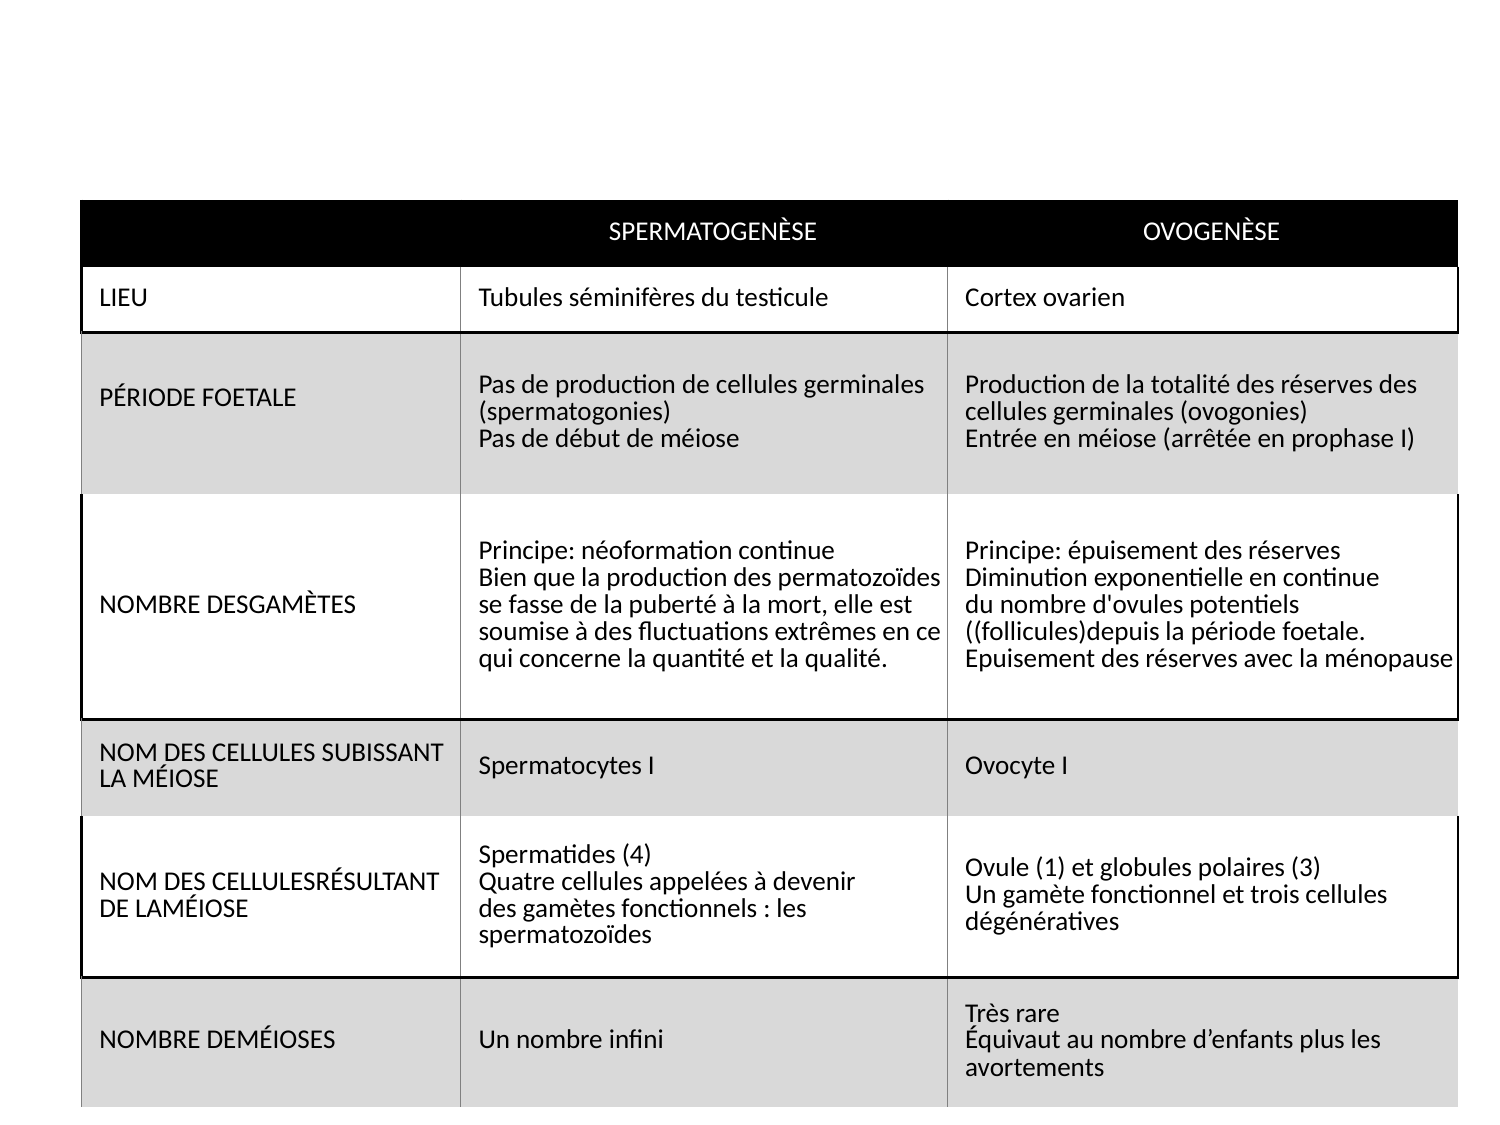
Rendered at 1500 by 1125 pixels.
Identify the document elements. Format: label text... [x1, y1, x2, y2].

table_header OVOGENÈSE​ [949, 202, 1458, 267]
table_cell NOMBRE DEMÉIOSES​ [82, 979, 460, 1107]
table_cell Pas de production de cellules germinales (spermatogonies)​ Pas de début de méiose​ [461, 334, 947, 494]
table_header SPERMATOGENÈSE​ [462, 202, 946, 267]
table_cell PÉRIODE FOETALE​ ​ [82, 334, 460, 494]
table_cell Cortex ovarien​ [948, 267, 1457, 331]
table_cell Principe: épuisement des réserves​ Diminution exponentielle en continue du nombre d'ovules potentiels ((follicules)depuis la période foetale. Epuisement des réserves avec la ménopause​ [948, 494, 1457, 718]
table_cell Production de la totalité des réserves des cellules germinales (ovogonies)​ Entrée en méiose (arrêtée en prophase I)​ [948, 334, 1458, 494]
table_cell Ovule (1) et globules polaires (3)​ Un gamète fonctionnel et trois cellules dégénératives​ [948, 816, 1457, 976]
table_cell NOM DES CELLULES SUBISSANT LA MÉIOSE​ [82, 721, 460, 816]
table_header ​ [83, 202, 459, 267]
table_cell NOM DES CELLULESRÉSULTANT DE LAMÉIOSE​ [83, 816, 460, 976]
table_cell Tubules séminifères du testicule​ [461, 267, 947, 331]
table_cell Spermatocytes I​ [461, 721, 947, 816]
table_cell Spermatides (4)​ Quatre cellules appelées à devenir des gamètes fonctionnels : les spermatozoïdes​ [461, 816, 947, 976]
table_cell NOMBRE DESGAMÈTES​ [83, 494, 460, 718]
table_cell LIEU​ [83, 267, 460, 331]
table_cell Un nombre infini​ [461, 979, 947, 1107]
table_cell Ovocyte I​ [948, 721, 1458, 816]
table_cell Très rare​ Équivaut au nombre d’enfants plus les avortements​ [948, 979, 1458, 1107]
table_cell Principe: néoformation continue​ Bien que la production des permatozoïdes se fasse de la puberté à la mort, elle est soumise à des fluctuations extrêmes en ce qui concerne la quantité et la qualité.​ [461, 494, 947, 718]
